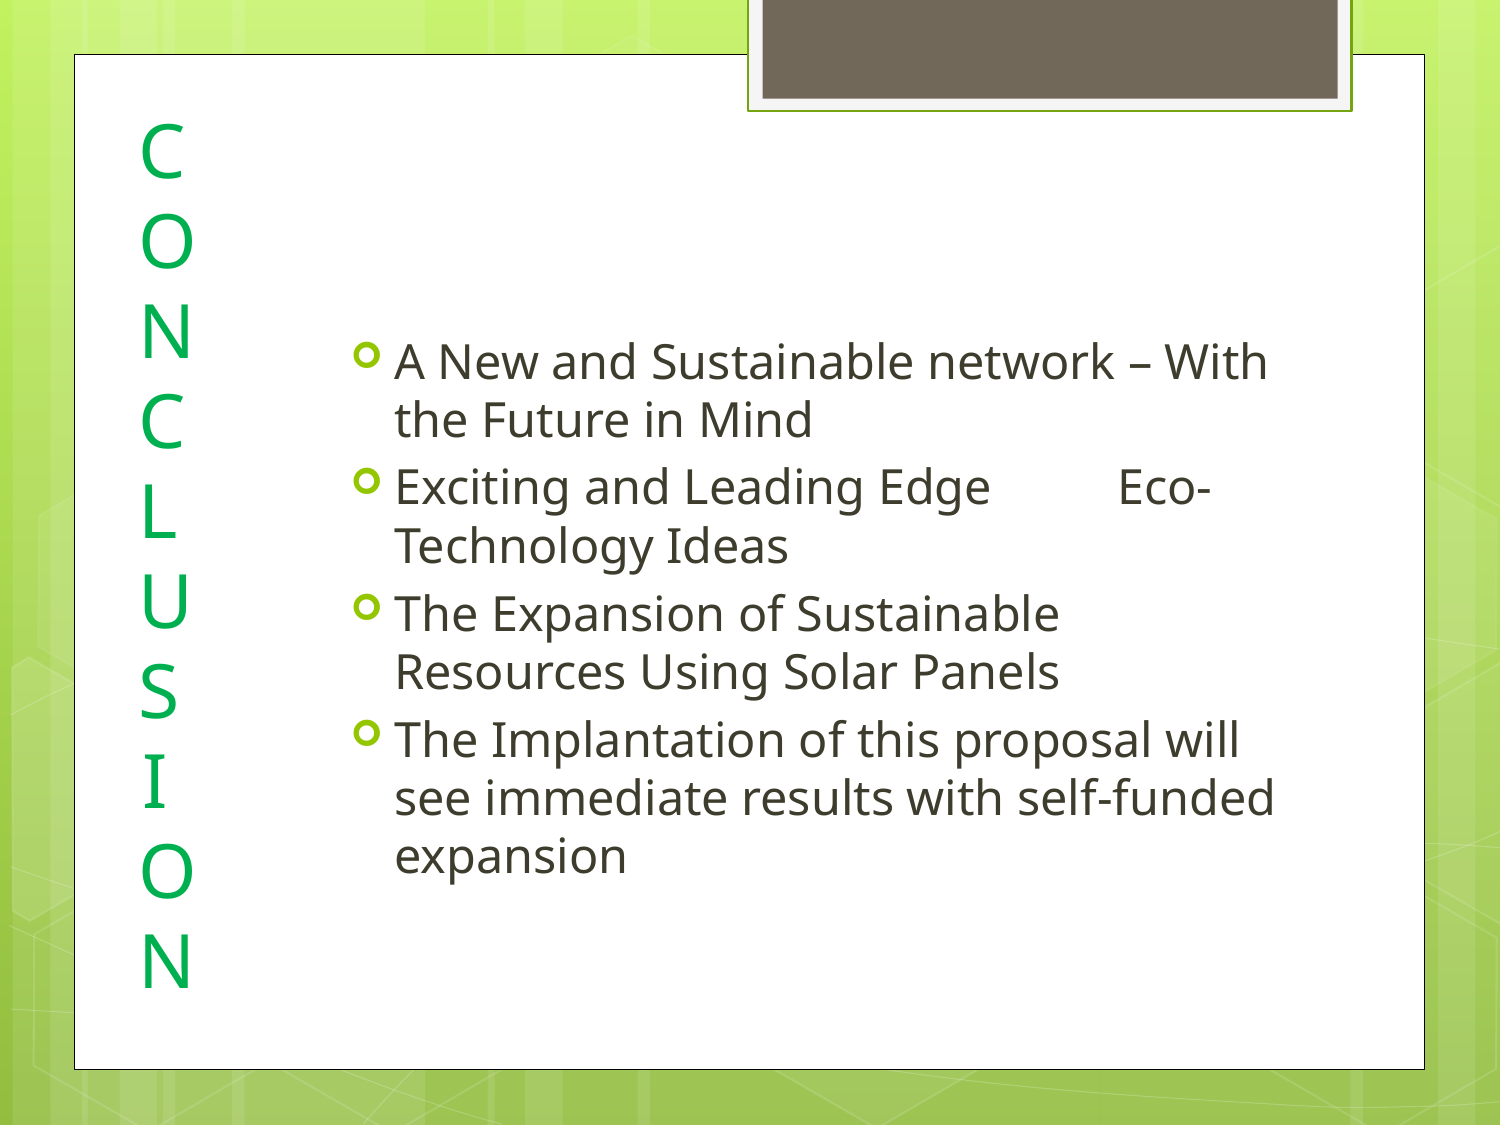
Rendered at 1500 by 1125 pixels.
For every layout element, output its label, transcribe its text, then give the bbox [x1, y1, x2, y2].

list A New and Sustainable network – With the Future in Mind Exciting and Leading Edge Eco-Technology Ideas The Expansion of Sustainable Resources Using Solar Panels The Implantation of this proposal will see immediate results with self-funded expansion [324, 255, 1295, 894]
title CONCLUSION [123, 113, 183, 1012]
